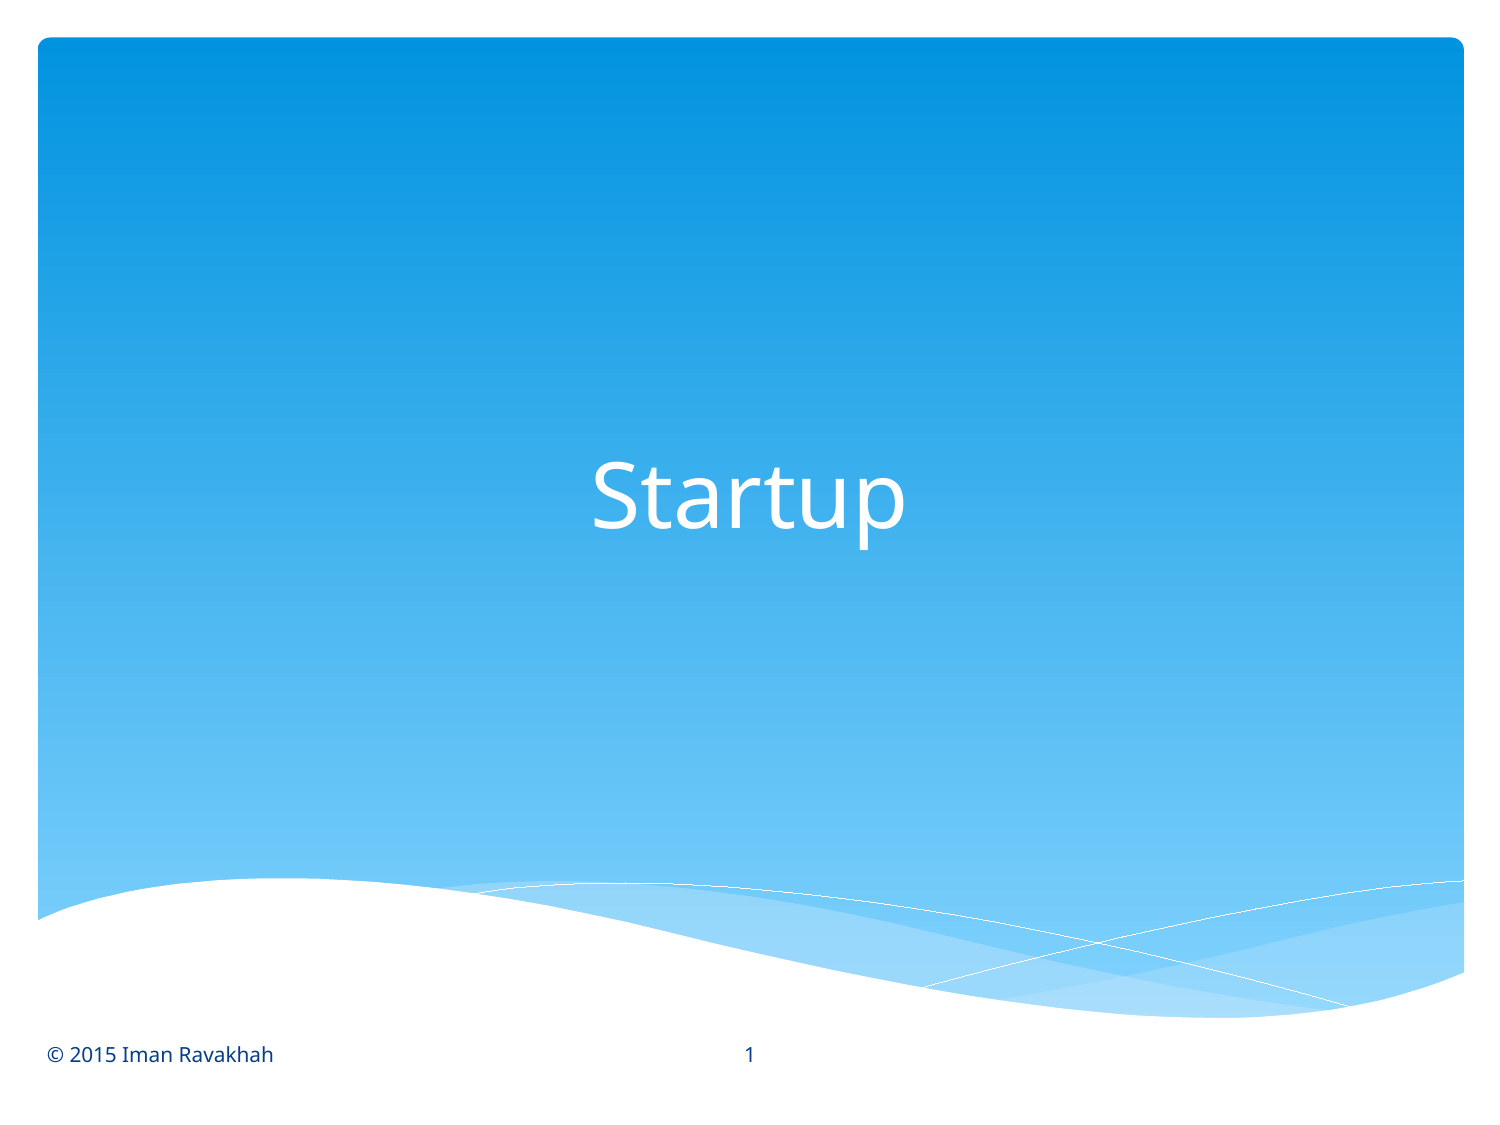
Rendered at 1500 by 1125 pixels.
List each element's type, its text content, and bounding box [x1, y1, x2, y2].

slide_number 1 [654, 1025, 846, 1086]
title Startup [112, 262, 1388, 555]
footer © 2015 Iman Ravakhah [31, 1025, 653, 1086]
